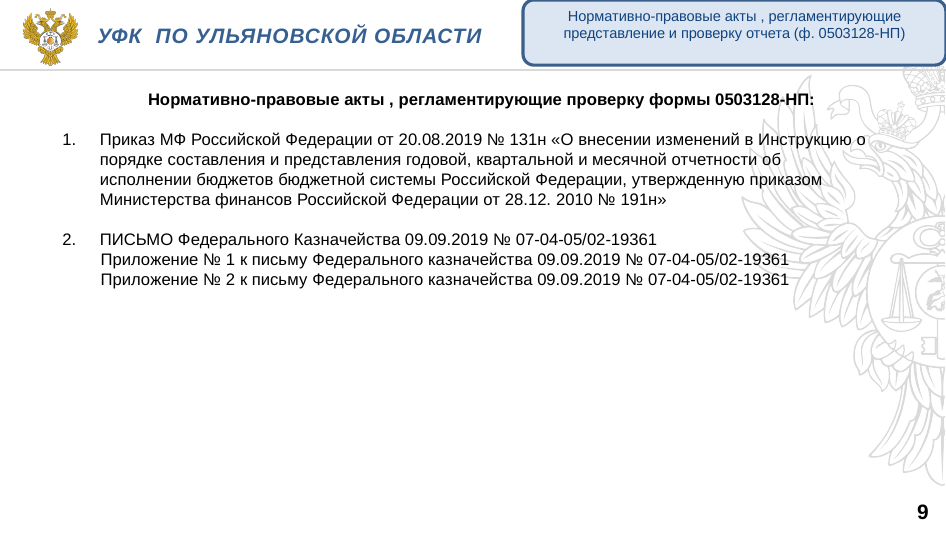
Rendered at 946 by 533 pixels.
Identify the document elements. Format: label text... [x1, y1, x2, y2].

text_box Нормативно-правовые акты , регламентирующие проверку формы 0503128-НП: Приказ МФ Российской Федерации от 20.08.2019 № 131н «О внесении изменений в Инструкцию о порядке составления и представления годовой, квартальной и месячной отчетности об исполнении бюджетов бюджетной системы Российской Федерации, утвержденную приказом Министерства финансов Российской Федерации от 28.12. 2010 № 191н» ПИСЬМО Федерального Казначейства 09.09.2019 № 07-04-05/02-19361 Приложение № 1 к письму Федерального казначейства 09.09.2019 № 07-04-05/02-19361 Приложение № 2 к письму Федерального казначейства 09.09.2019 № 07-04-05/02-19361 [47, 81, 886, 396]
text_box Уфк по ульяновской области [82, 15, 520, 55]
text_box [741, 71, 945, 486]
text_box 9 [870, 491, 944, 531]
text_box Нормативно-правовые акты , регламентирующие представление и проверку отчета (ф. 0503128-НП) [520, 0, 946, 68]
text_box [22, 8, 79, 66]
text_box [741, 64, 945, 70]
